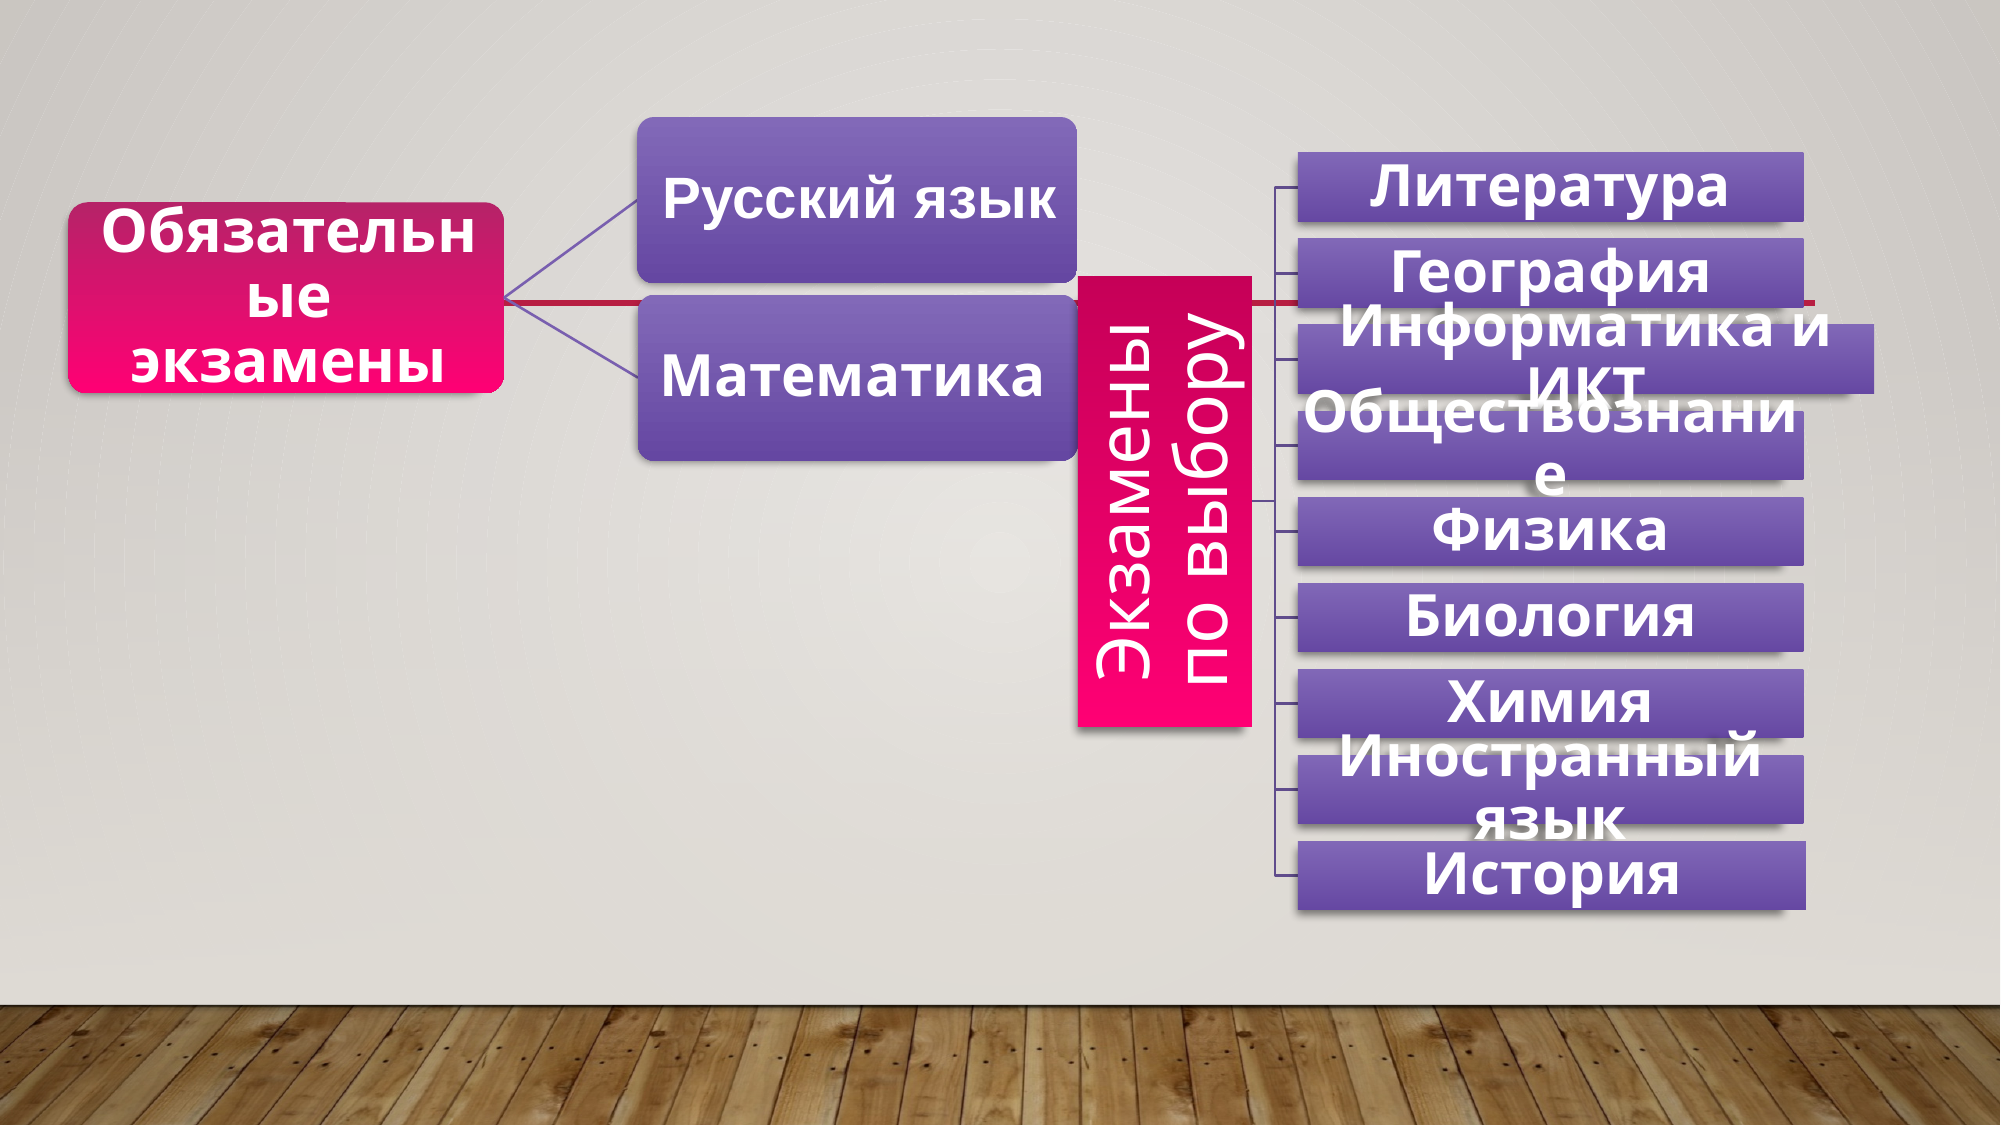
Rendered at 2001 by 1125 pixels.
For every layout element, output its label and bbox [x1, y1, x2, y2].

list [1077, 81, 1876, 982]
picture [0, 1005, 2000, 1125]
list [68, 44, 1079, 547]
